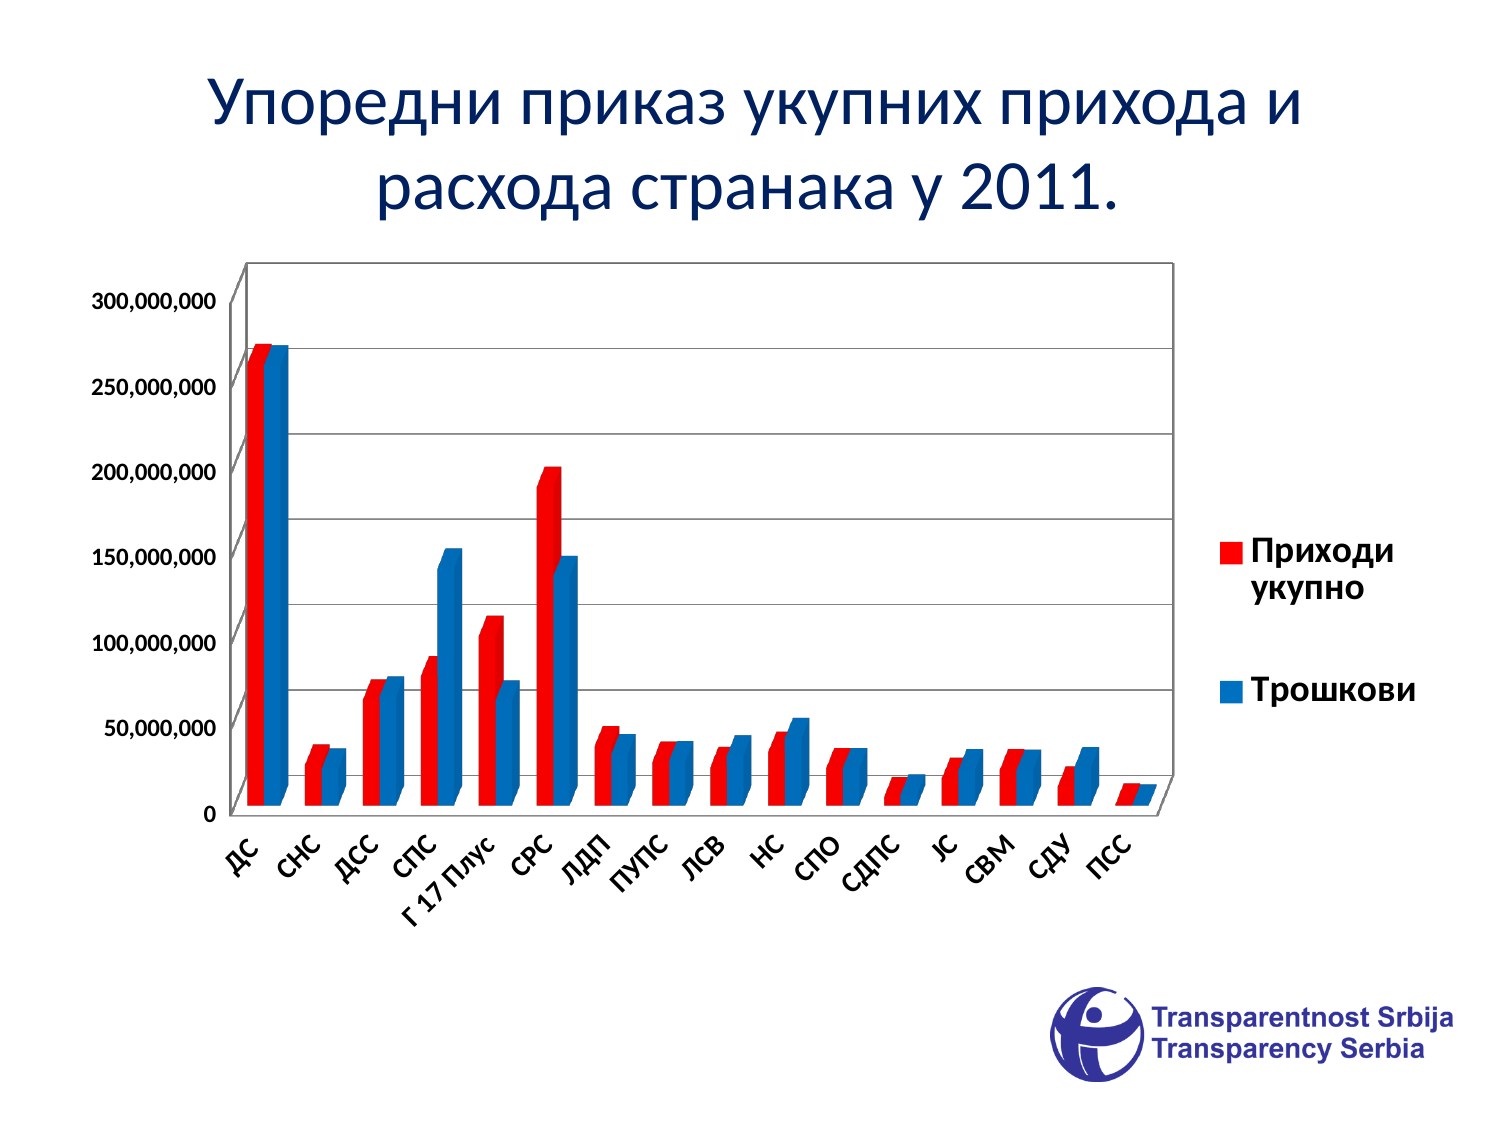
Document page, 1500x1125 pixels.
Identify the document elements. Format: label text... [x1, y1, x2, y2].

picture [1049, 987, 1453, 1082]
chart [49, 237, 1451, 979]
title Упоредни приказ укупних прихода и расхода странака у 2011. [87, 45, 1425, 233]
